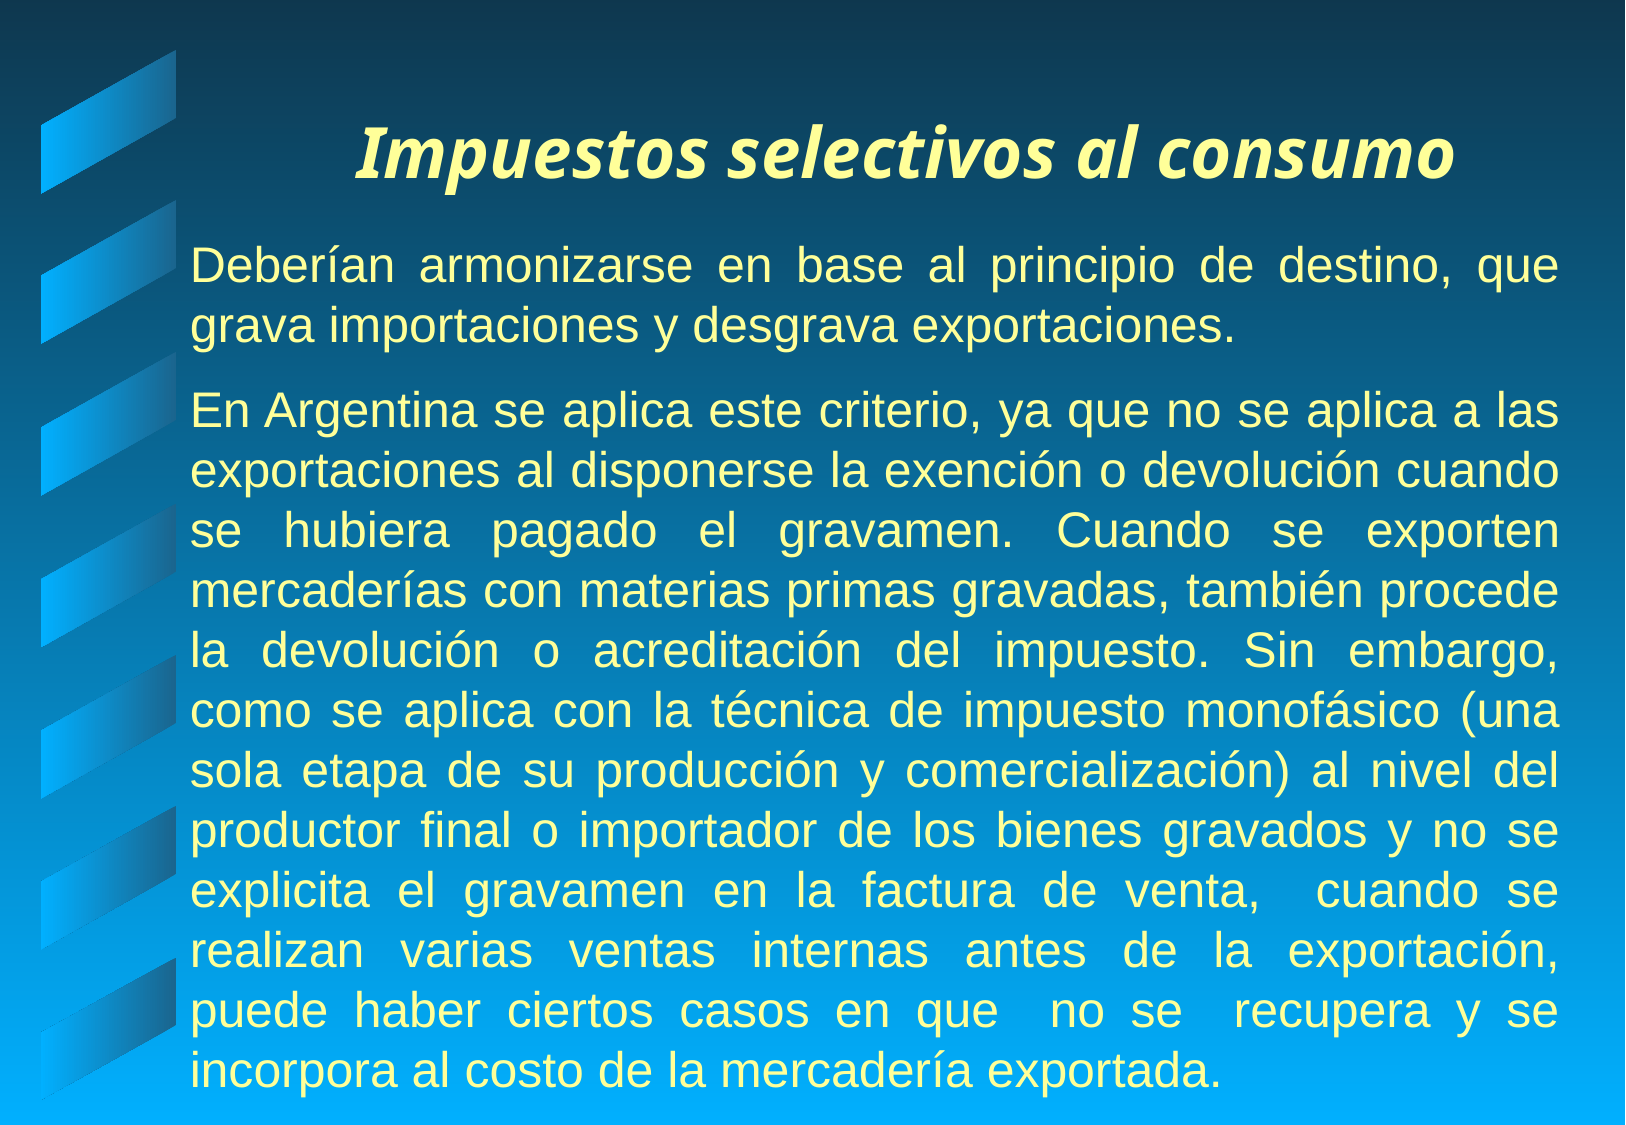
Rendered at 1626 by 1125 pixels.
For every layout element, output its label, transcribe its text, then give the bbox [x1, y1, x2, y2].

title Impuestos selectivos al consumo [216, 68, 1599, 201]
text_box Deberían armonizarse en base al principio de destino, que grava importaciones y desgrava exportaciones. En Argentina se aplica este criterio, ya que no se aplica a las exportaciones al disponerse la exención o devolución cuando se hubiera pagado el gravamen. Cuando se exporten mercaderías con materias primas gravadas, también procede la devolución o acreditación del impuesto. Sin embargo, como se aplica con la técnica de impuesto monofásico (una sola etapa de su producción y comercialización) al nivel del productor final o importador de los bienes gravados y no se explicita el gravamen en la factura de venta, cuando se realizan varias ventas internas antes de la exportación, puede haber ciertos casos en que no se recupera y se incorpora al costo de la mercadería exportada. [174, 224, 1575, 1125]
